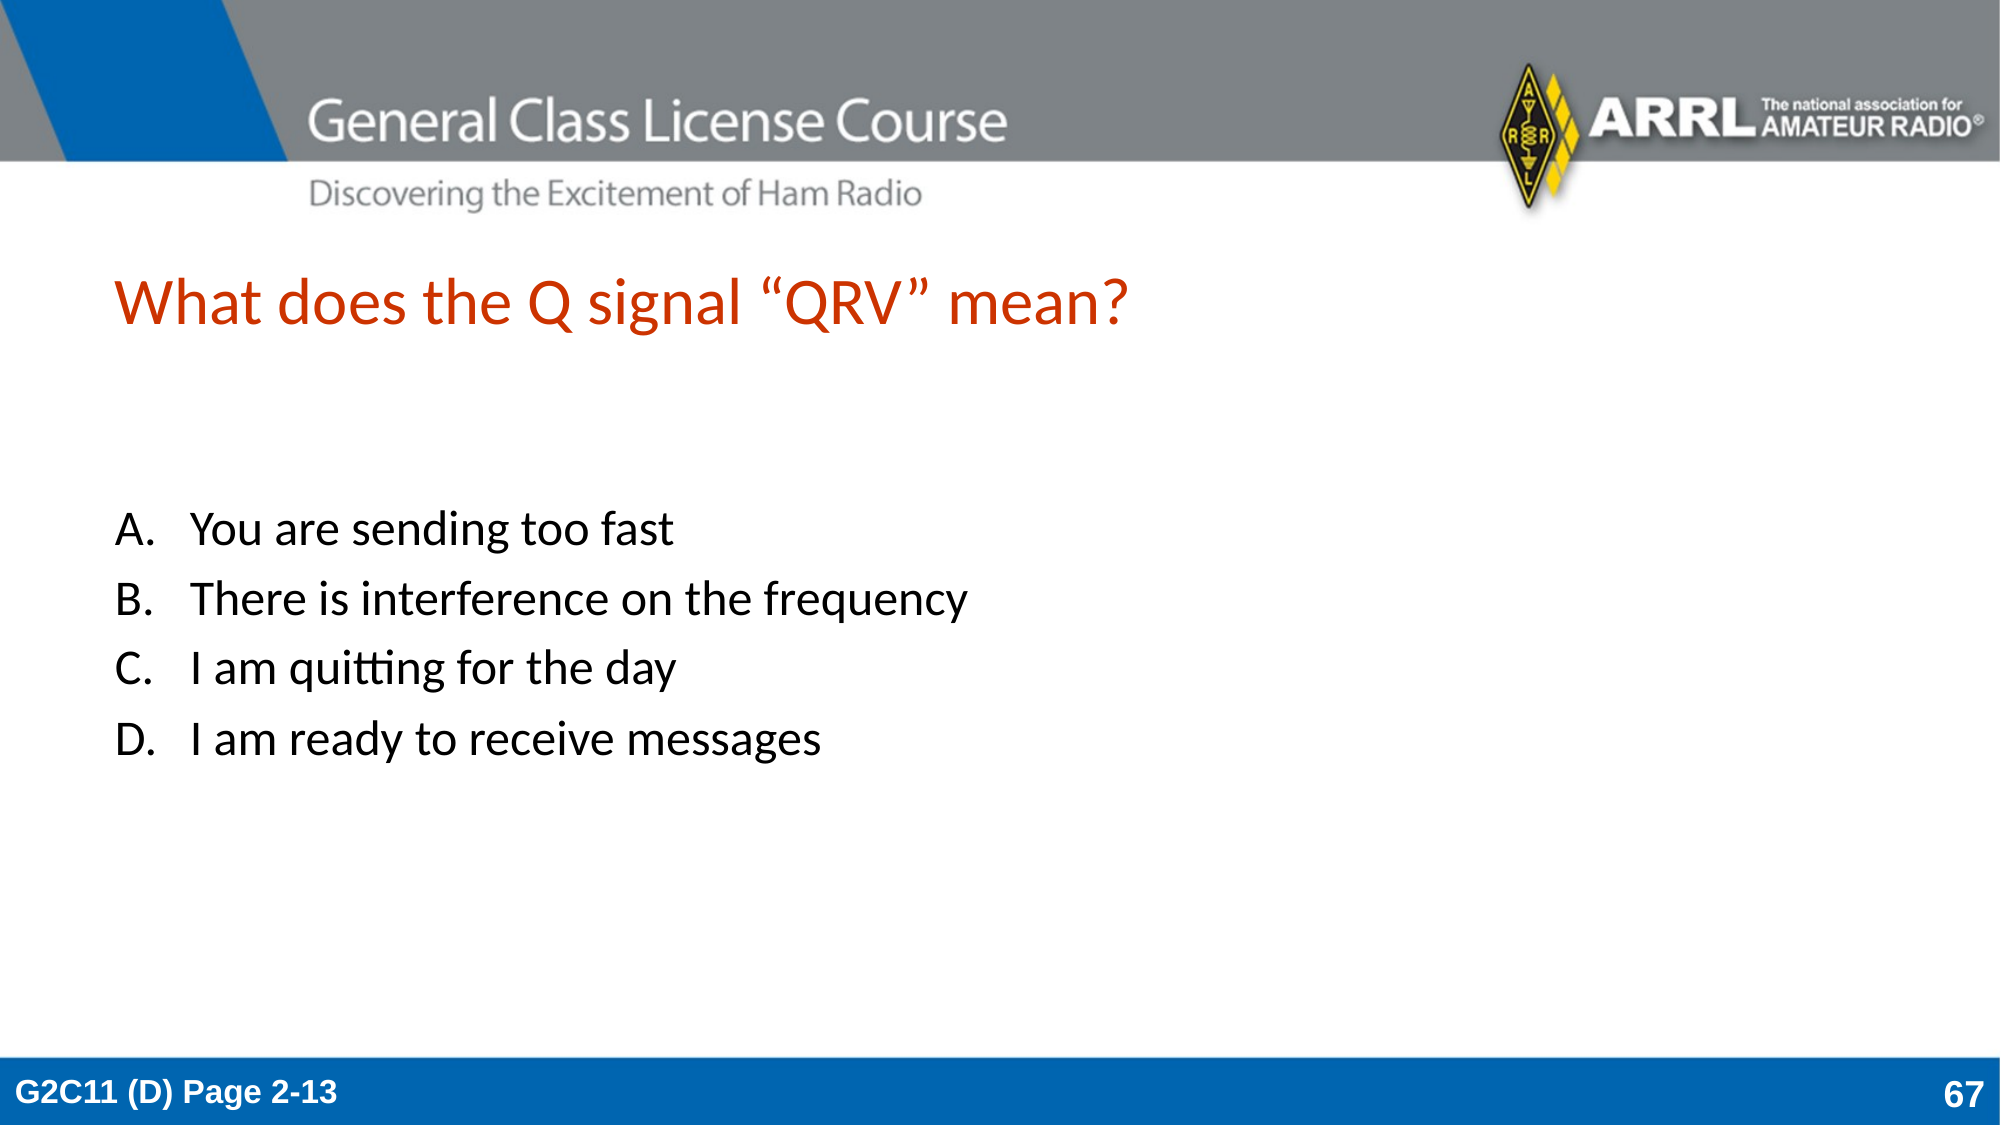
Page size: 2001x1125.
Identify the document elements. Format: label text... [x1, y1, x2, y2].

text_box 67 [1875, 1062, 2000, 1123]
text_box G2C11 (D) Page 2-13 [0, 1062, 1313, 1118]
list You are sending too fast There is interference on the frequency I am quitting for the day I am ready to receive messages [99, 487, 1900, 1005]
title What does the Q signal “QRV” mean? [99, 249, 1900, 388]
picture [0, 0, 2001, 1125]
